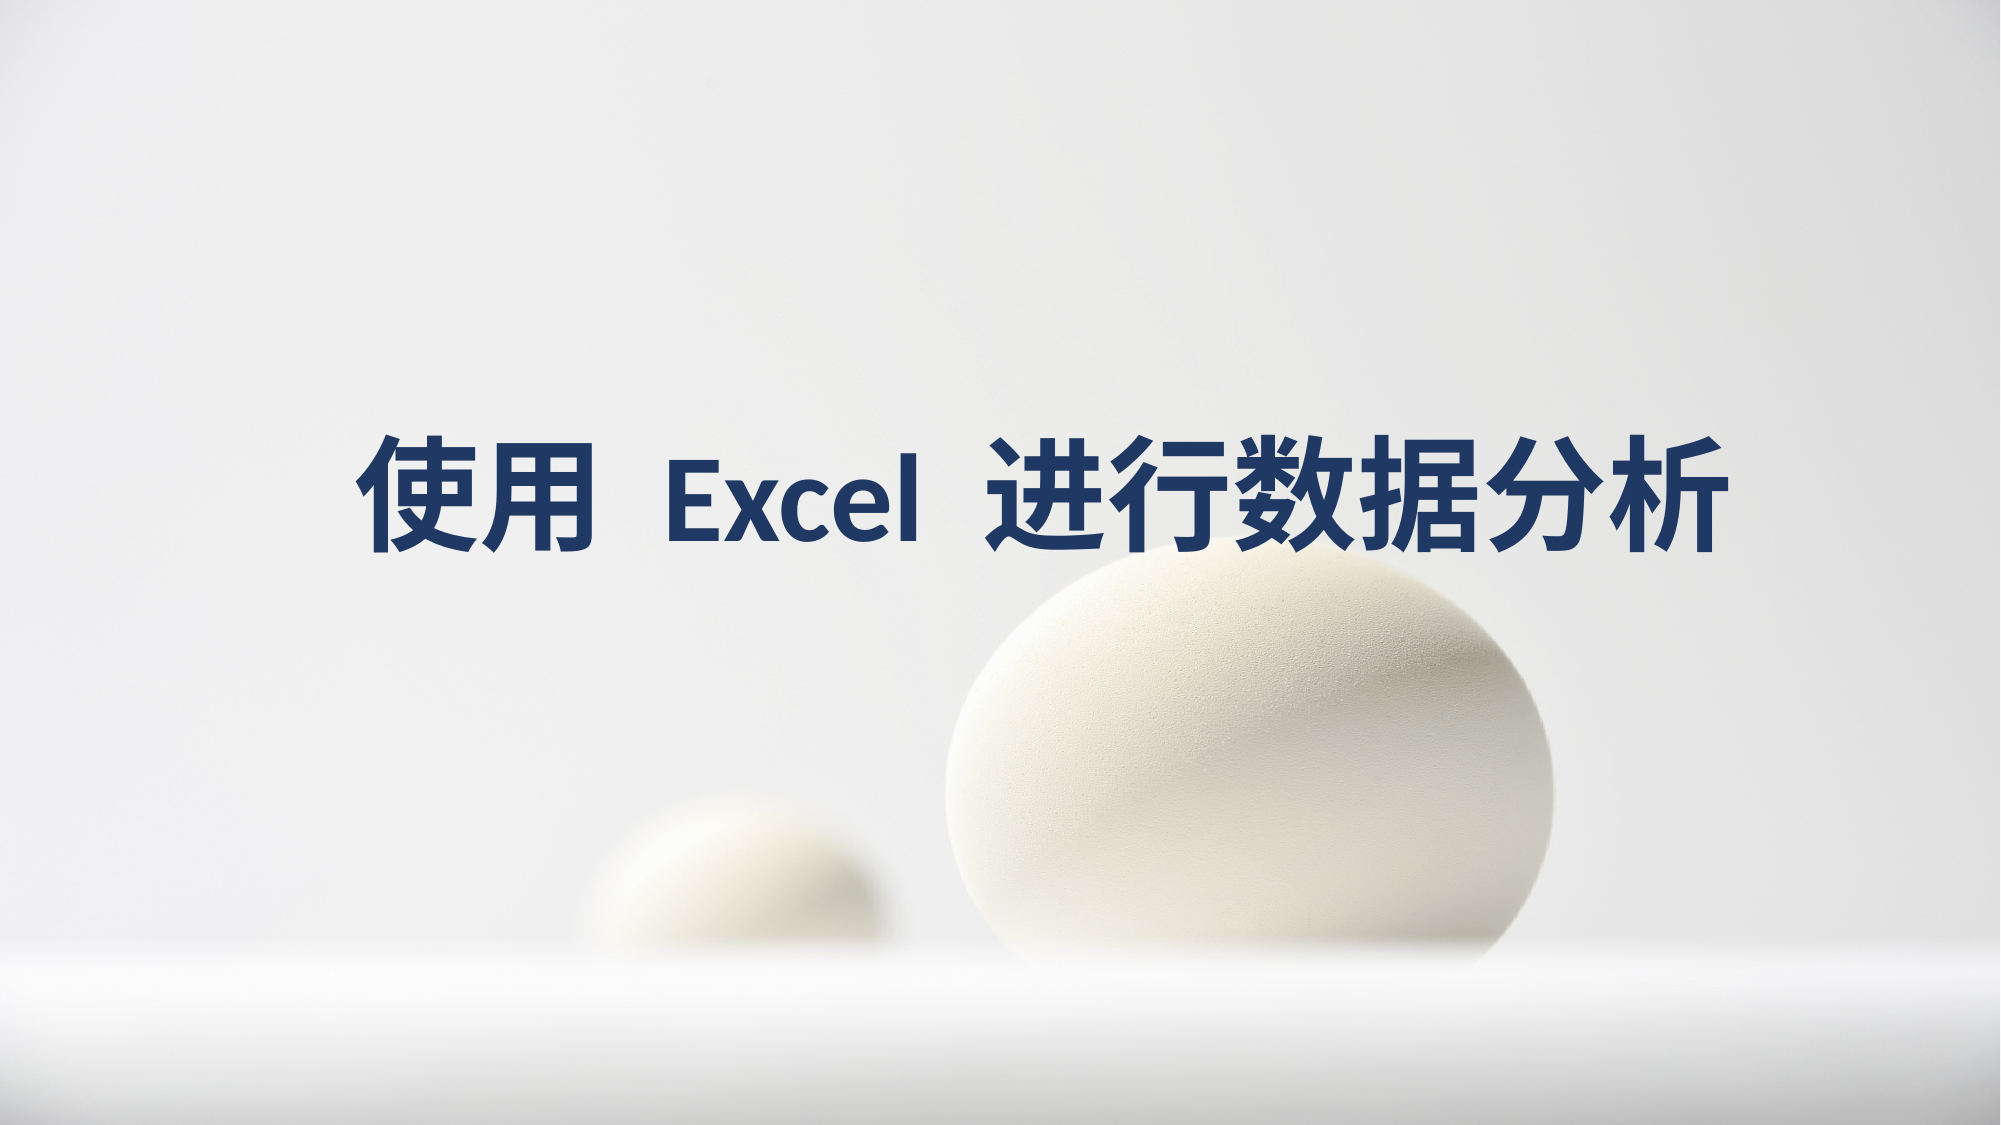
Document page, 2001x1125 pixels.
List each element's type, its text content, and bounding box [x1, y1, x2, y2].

picture [0, 0, 2001, 1125]
title 使用 Excel 进行数据分析 [249, 184, 1750, 576]
